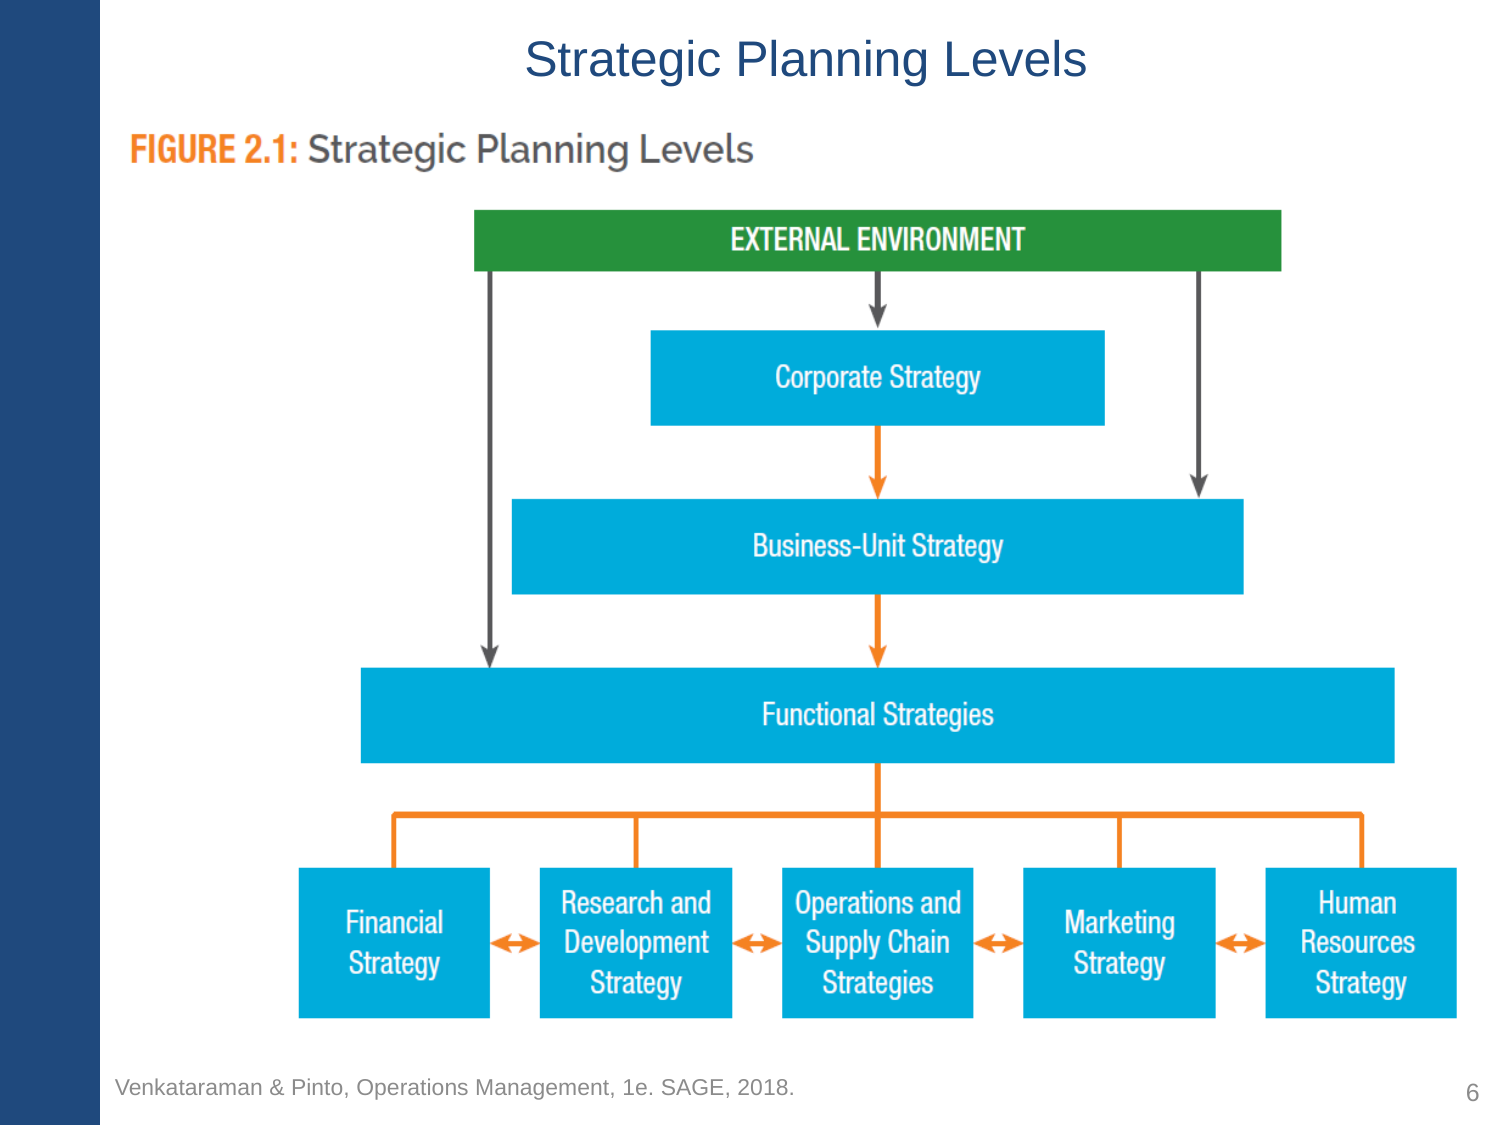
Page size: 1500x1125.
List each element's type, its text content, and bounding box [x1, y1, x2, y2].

title Strategic Planning Levels [174, 0, 1438, 110]
slide_number 6 [1419, 1061, 1495, 1122]
footer Venkataraman & Pinto, Operations Management, 1e. SAGE, 2018. [99, 1065, 1250, 1125]
picture [126, 112, 1480, 1038]
